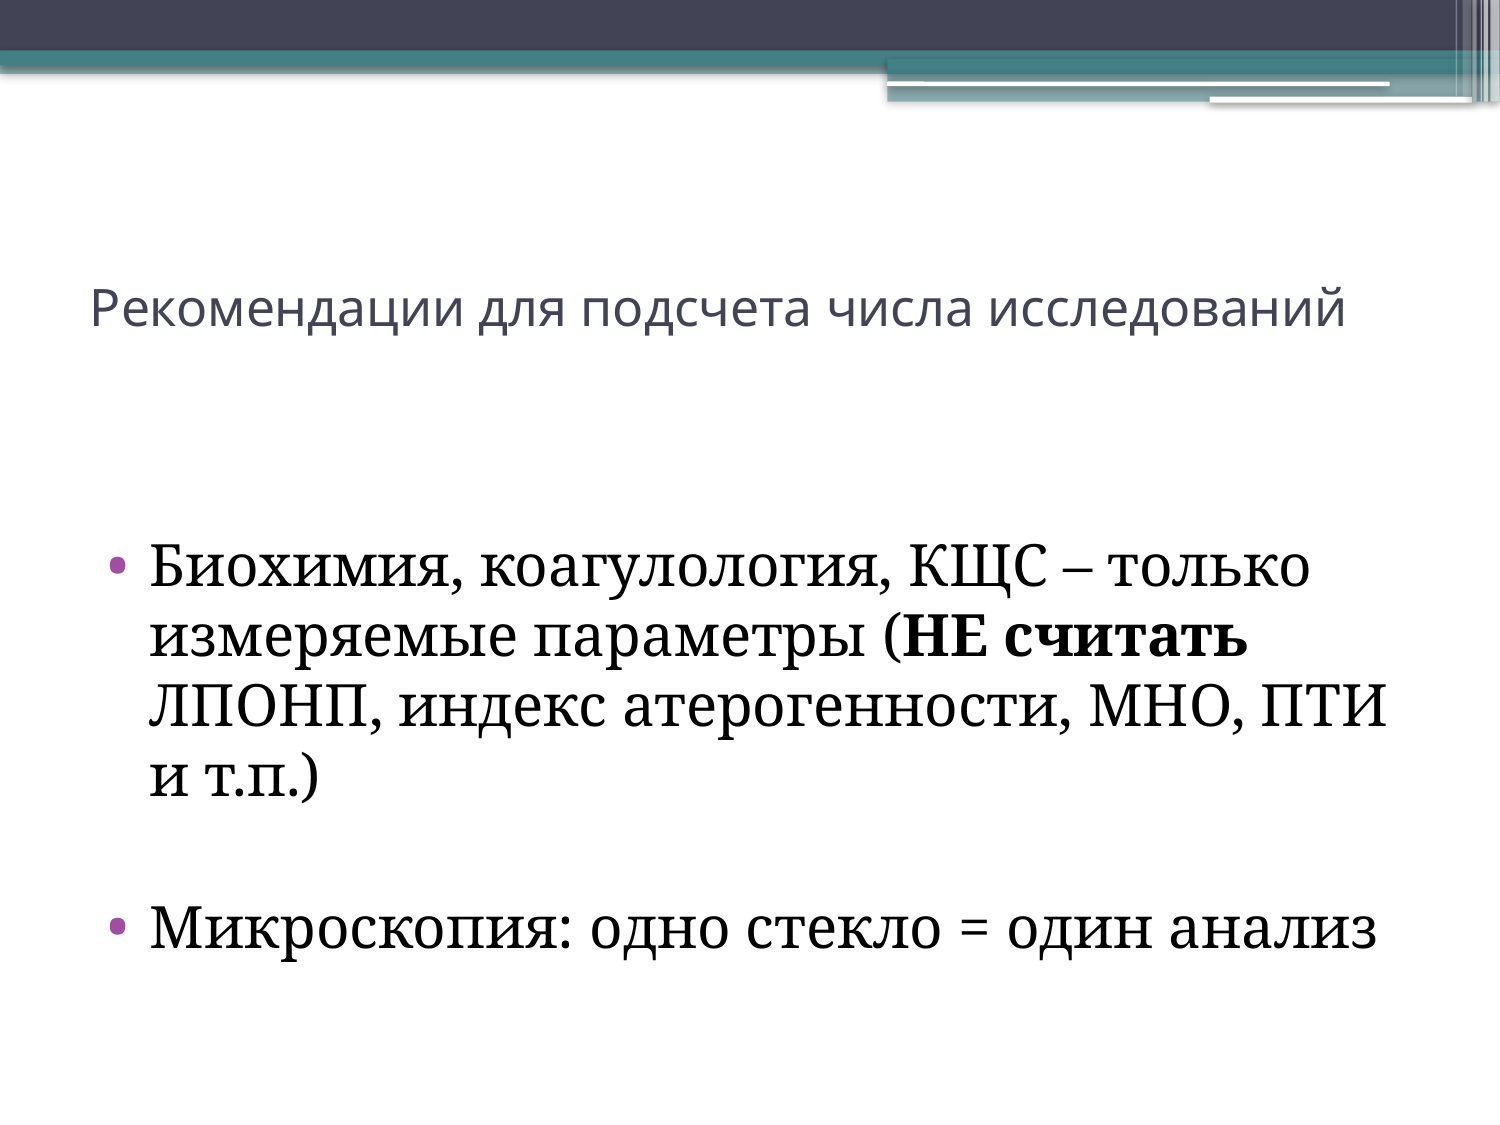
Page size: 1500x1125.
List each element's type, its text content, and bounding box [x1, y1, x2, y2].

title Рекомендации для подсчета числа исследований [75, 187, 1425, 363]
list Биохимия, коагулология, КЩС – только измеряемые параметры (НЕ считать ЛПОНП, индекс атерогенности, МНО, ПТИ и т.п.) Микроскопия: одно стекло = один анализ [75, 368, 1425, 1079]
